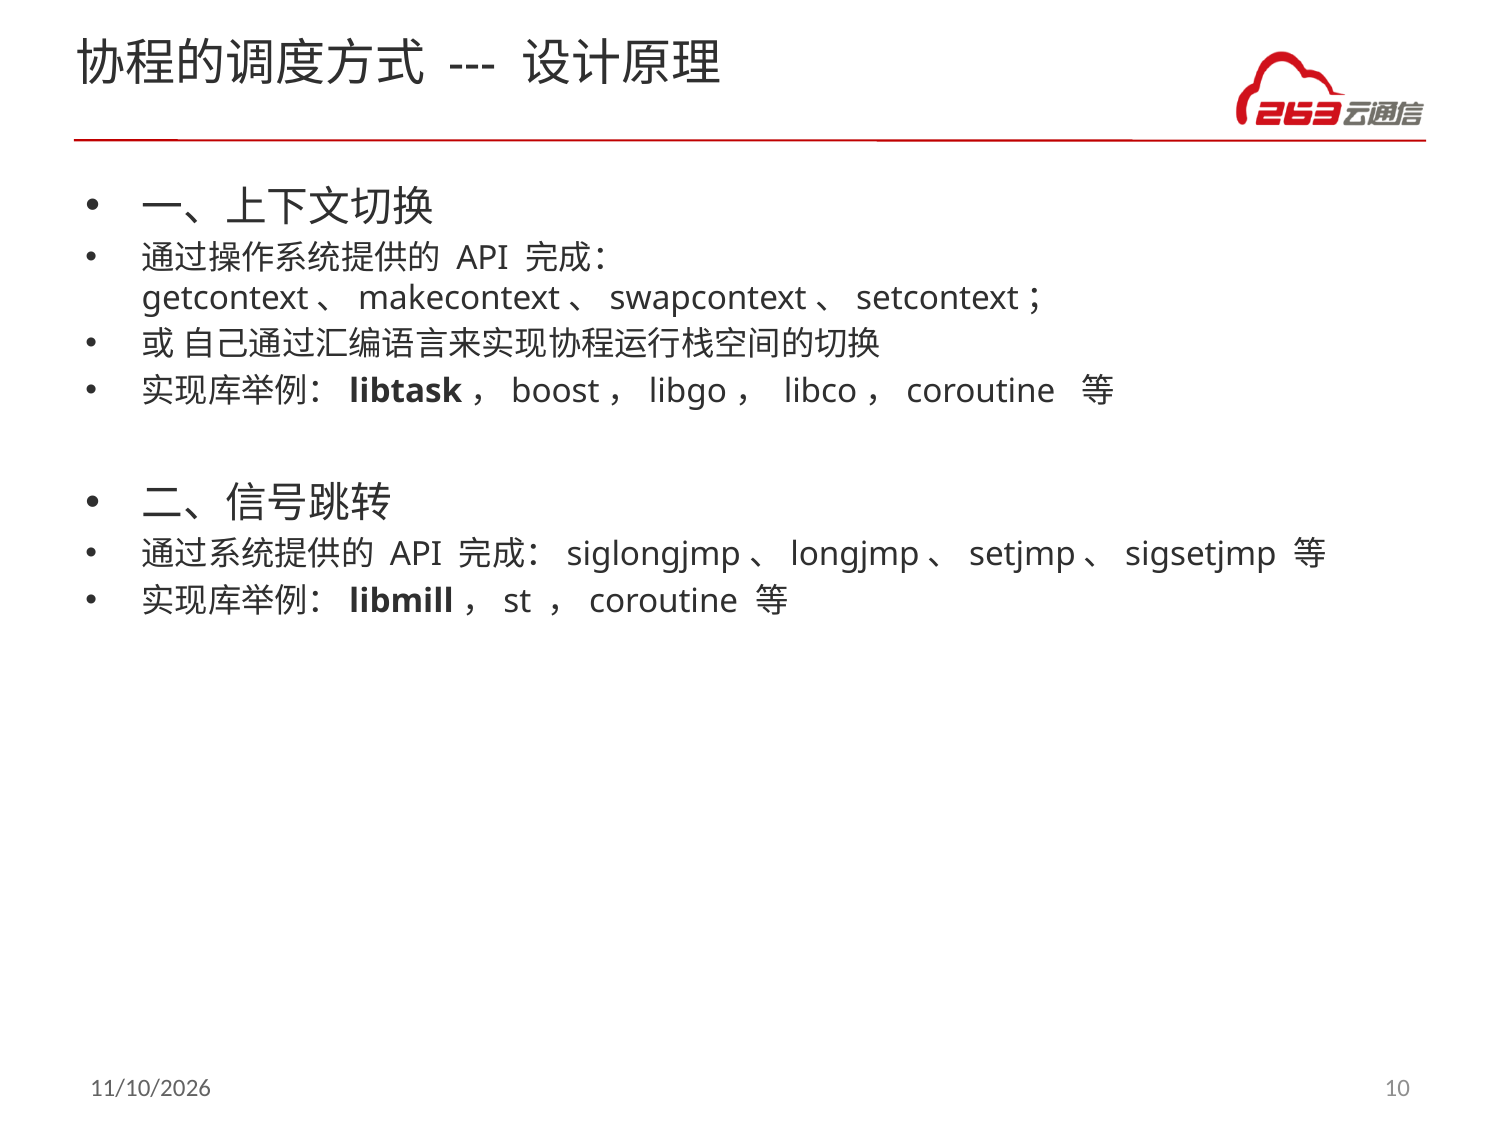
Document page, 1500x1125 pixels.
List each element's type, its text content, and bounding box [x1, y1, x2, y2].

list 一、上下文切换 通过操作系统提供的 API 完成：getcontext、makecontext、swapcontext、setcontext； 或 自己通过汇编语言来实现协程运行栈空间的切换 实现库举例：libtask，boost，libgo， libco，coroutine 等 二、信号跳转 通过系统提供的 API 完成：siglongjmp、longjmp、setjmp、sigsetjmp 等 实现库举例：libmill，st ，coroutine 等 [70, 171, 1421, 1016]
picture [1230, 37, 1430, 141]
title 协程的调度方式 --- 设计原理 [75, 30, 1235, 136]
